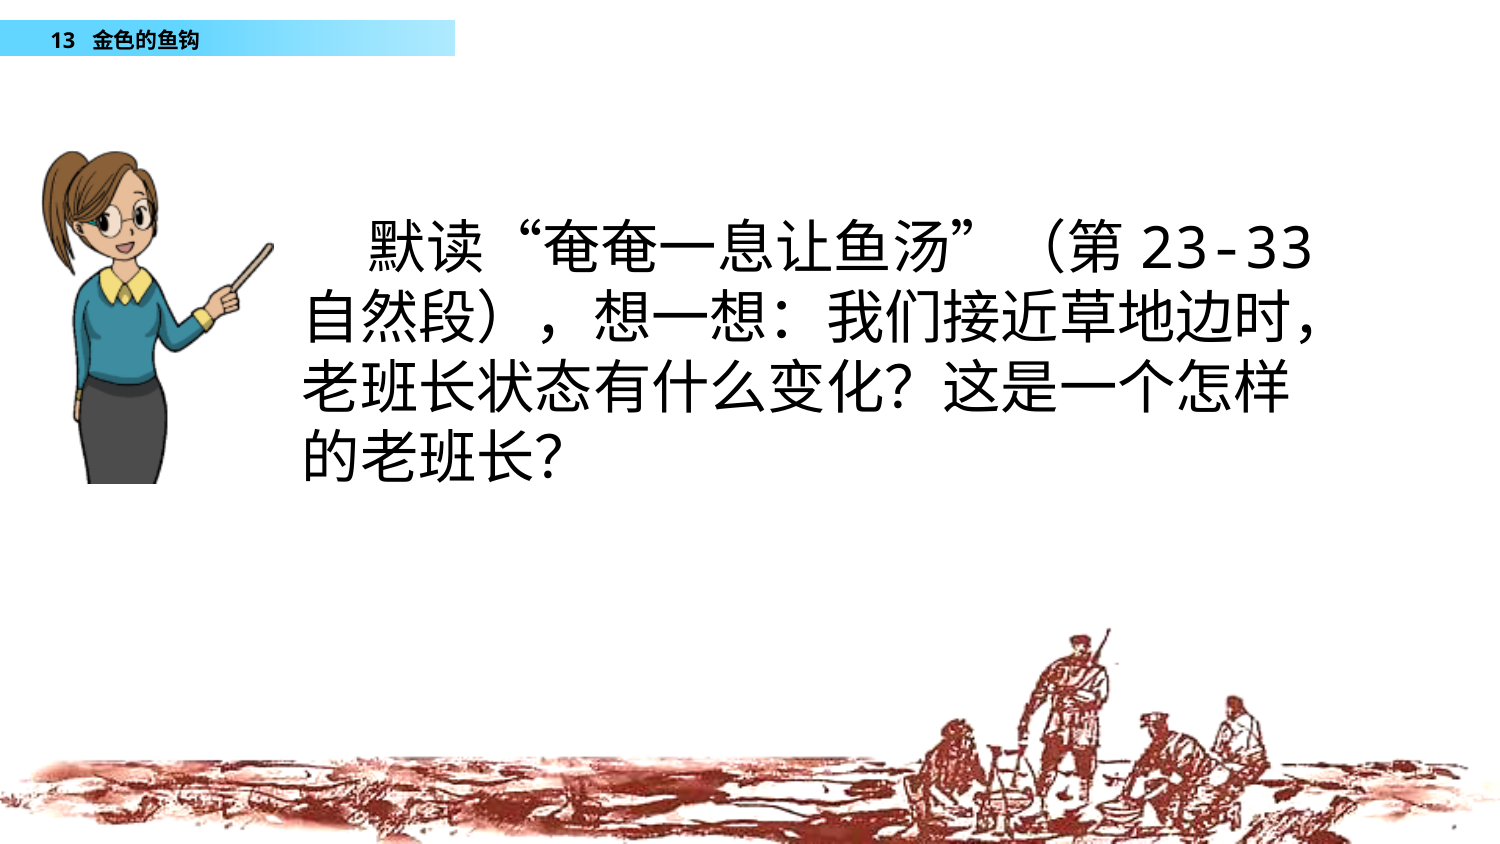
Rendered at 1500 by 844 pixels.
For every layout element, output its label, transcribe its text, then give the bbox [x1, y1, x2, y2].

text_box 默读“奄奄一息让鱼汤”（第23-33自然段），想一想：我们接近草地边时，老班长状态有什么变化？这是一个怎样的老班长？ [289, 203, 1330, 565]
picture [41, 150, 274, 484]
